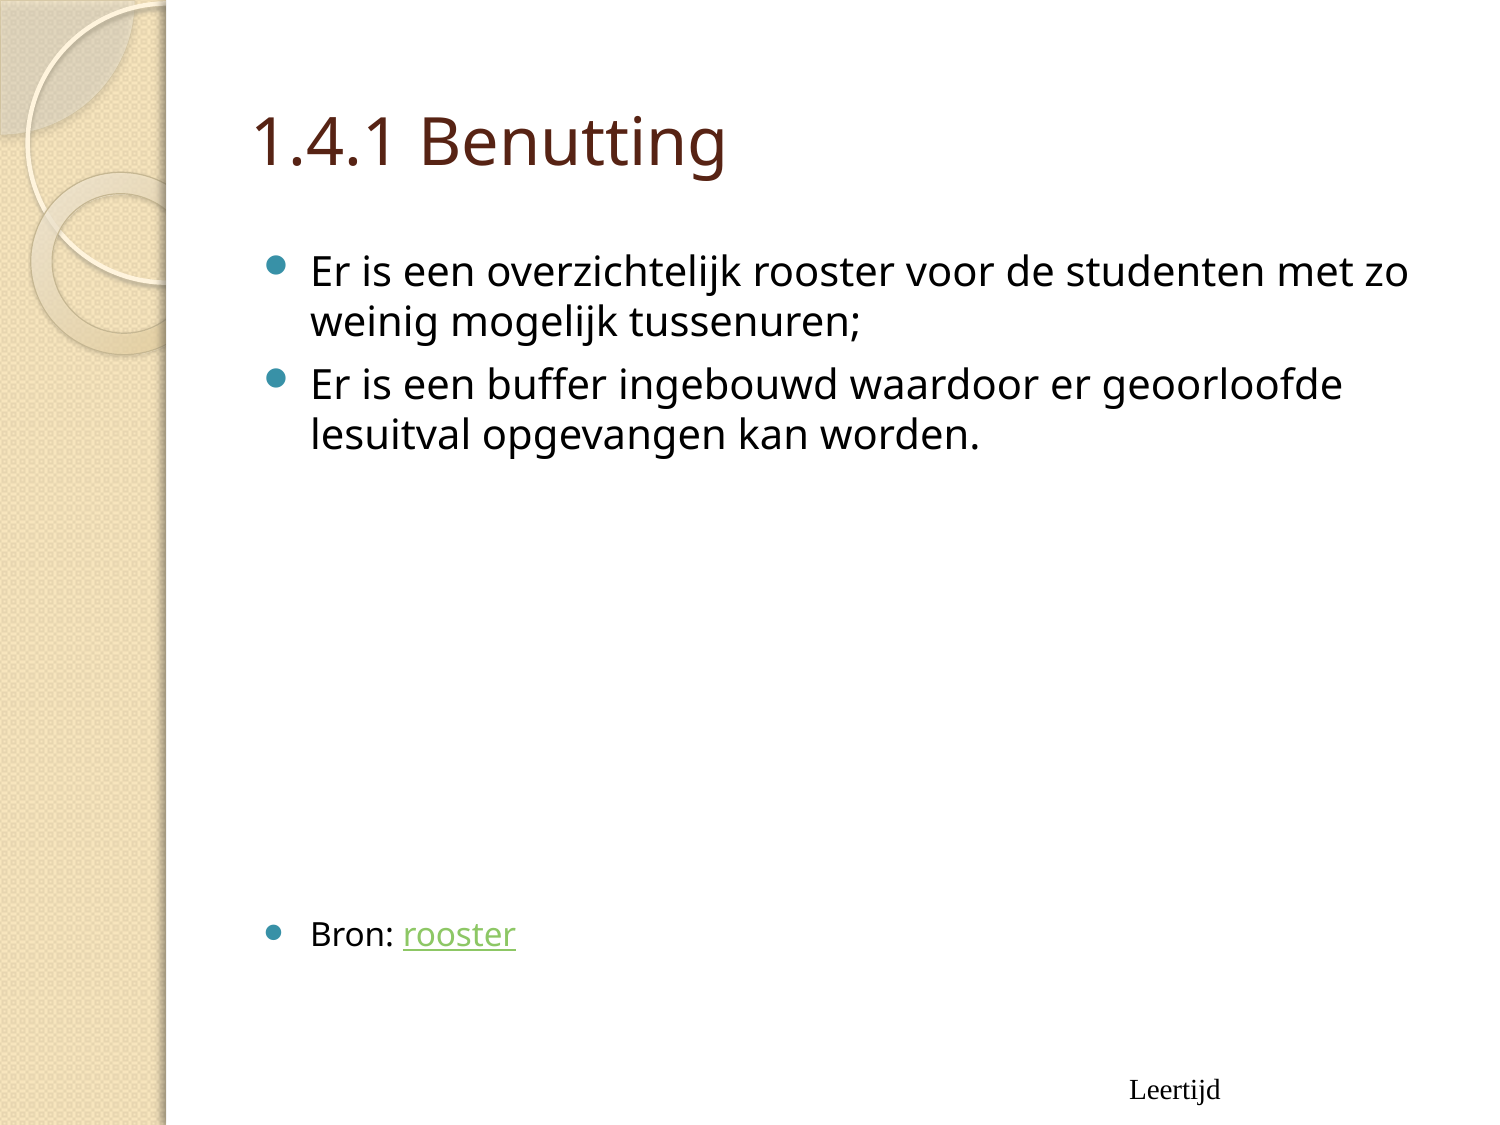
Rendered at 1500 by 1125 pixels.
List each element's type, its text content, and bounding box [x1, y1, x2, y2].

list Er is een overzichtelijk rooster voor de studenten met zo weinig mogelijk tussenuren; Er is een buffer ingebouwd waardoor er geoorloofde lesuitval opgevangen kan worden. Bron: rooster [235, 237, 1466, 1025]
footer Leertijd [937, 1034, 1413, 1113]
title 1.4.1 Benutting [235, 45, 1466, 233]
